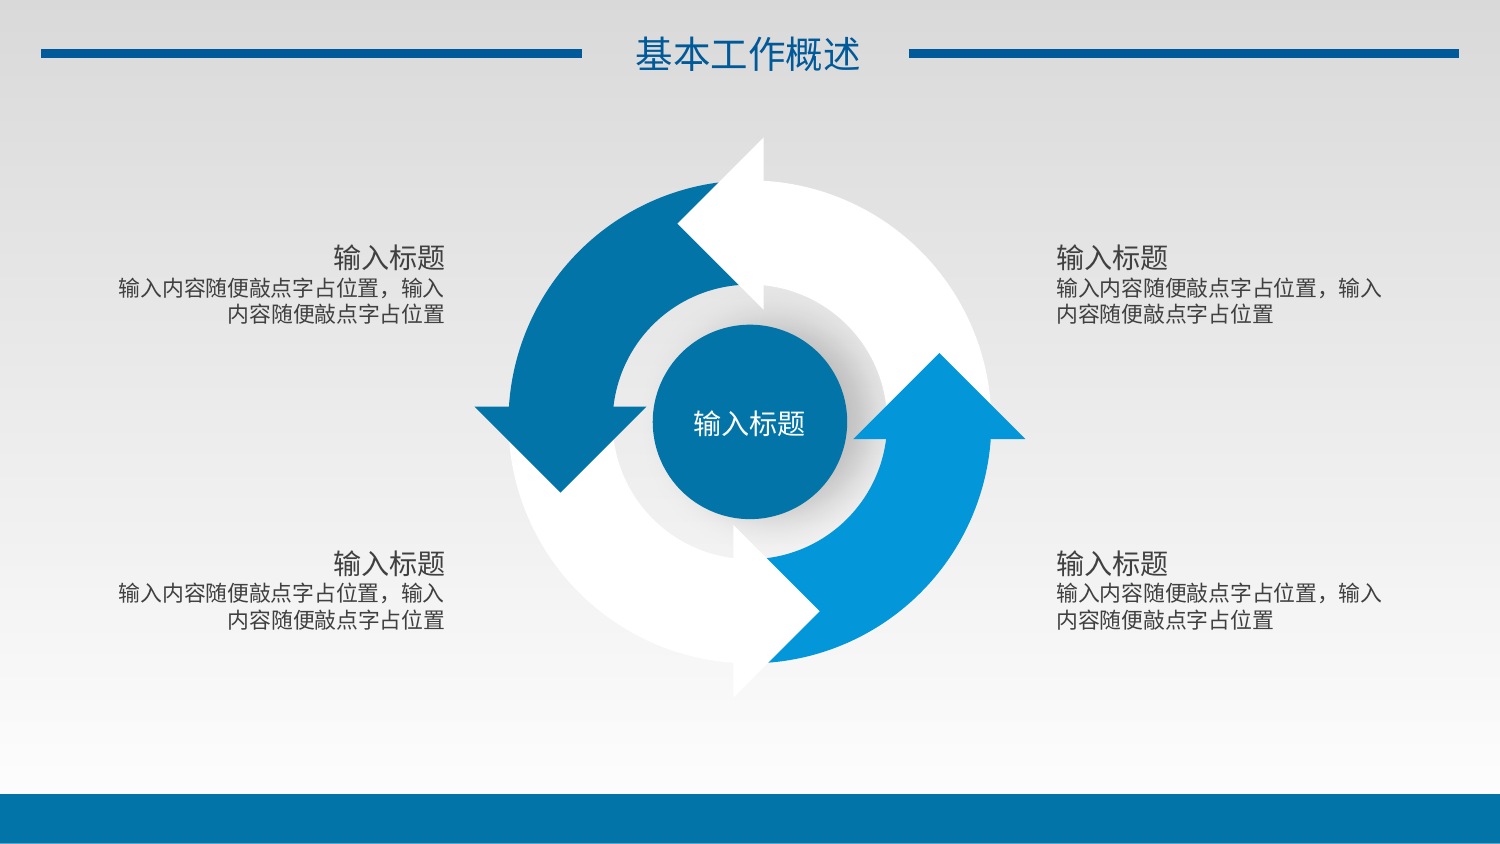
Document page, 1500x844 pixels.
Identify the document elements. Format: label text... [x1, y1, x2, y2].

text_box 输入标题 输入内容随便敲点字占位置，输入内容随便敲点字占位置 [1041, 538, 1409, 640]
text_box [499, 162, 1001, 673]
text_box 输入标题 输入内容随便敲点字占位置，输入内容随便敲点字占位置 [93, 233, 460, 335]
text_box 基本工作概述 [586, 23, 910, 84]
text_box 输入标题 输入内容随便敲点字占位置，输入内容随便敲点字占位置 [1041, 233, 1409, 335]
text_box 输入标题 输入内容随便敲点字占位置，输入内容随便敲点字占位置 [93, 538, 460, 640]
text_box [0, 793, 1500, 844]
